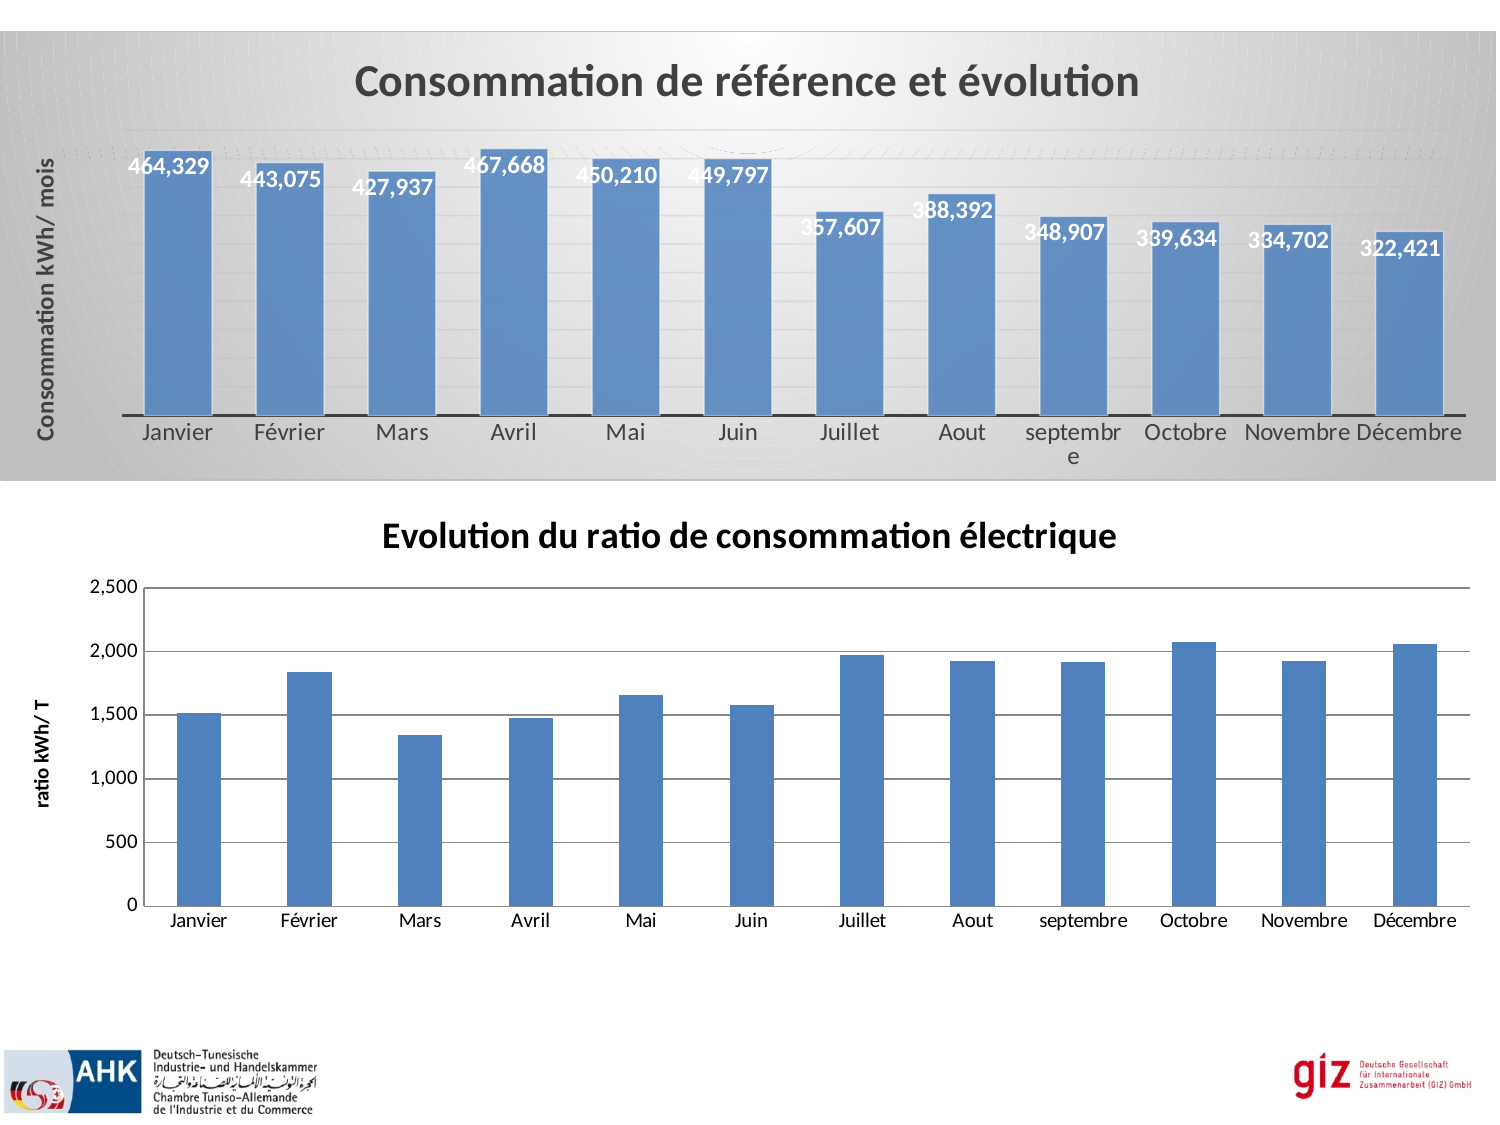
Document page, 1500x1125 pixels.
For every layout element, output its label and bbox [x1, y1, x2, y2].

chart [0, 491, 1500, 942]
picture [1275, 1031, 1500, 1125]
picture [3, 1049, 317, 1114]
chart [0, 30, 1497, 482]
